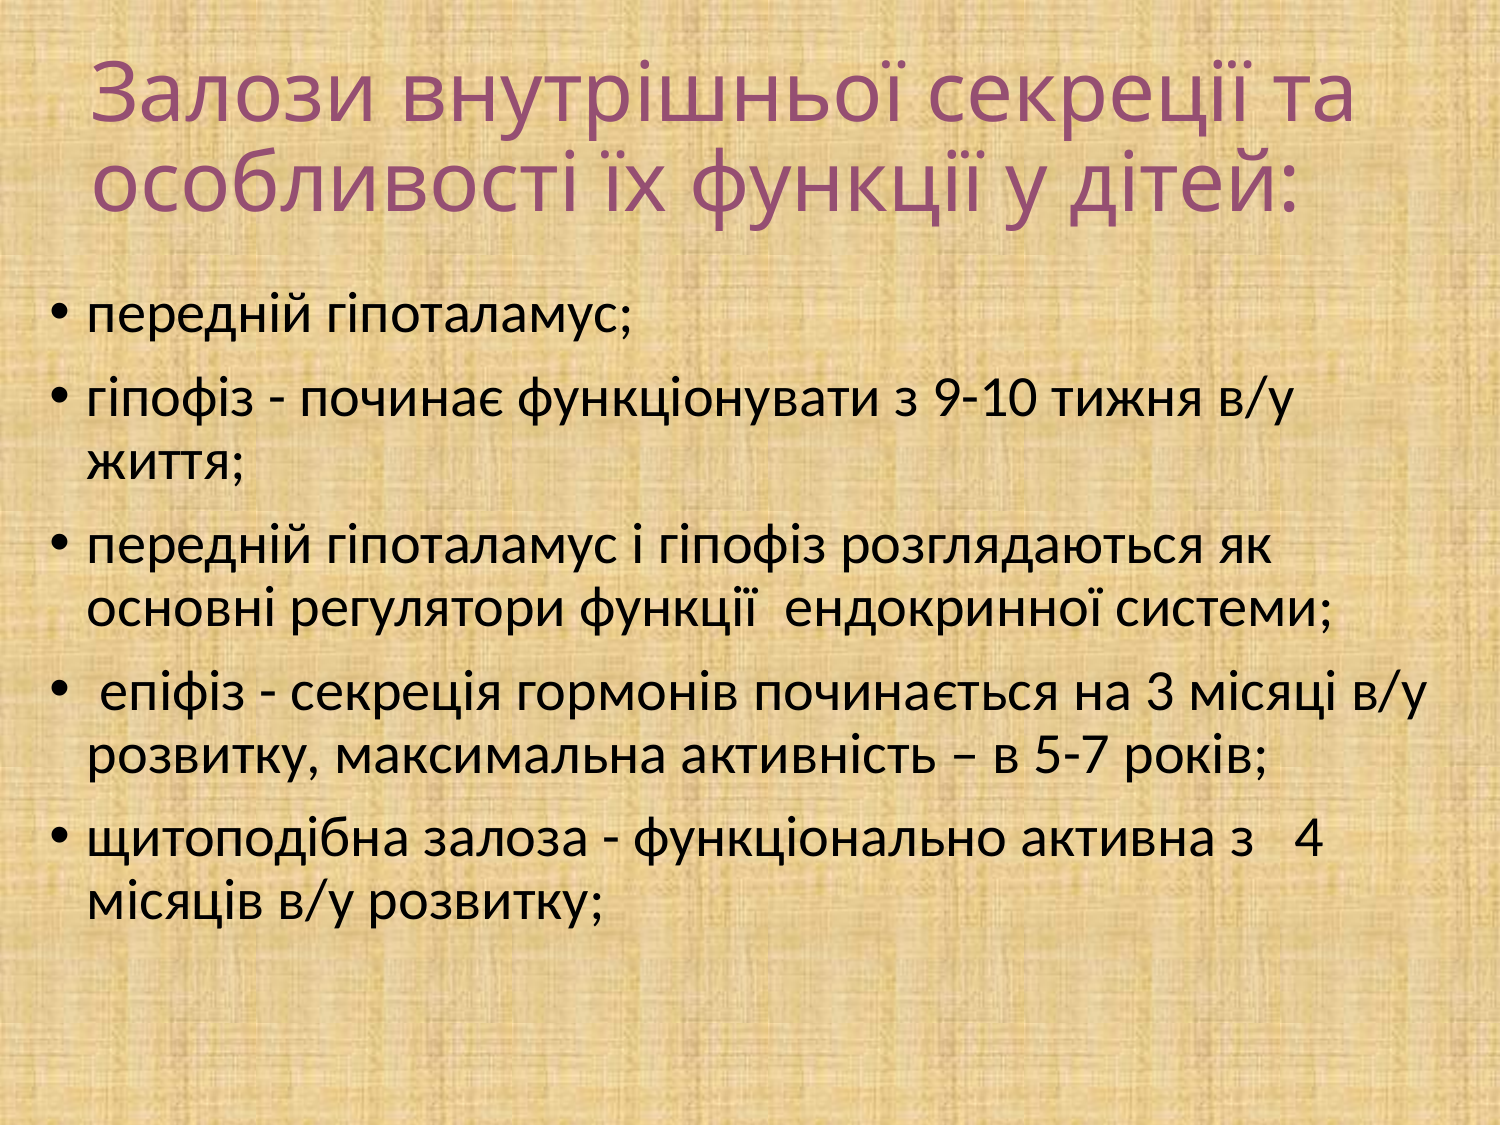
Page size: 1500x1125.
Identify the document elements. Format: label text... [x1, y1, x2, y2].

list передній гіпоталамус; гіпофіз - починає функцiонувати з 9-10 тижня в/у життя; передній гіпоталамус і гіпофіз розглядаються як основні регулятори функції ендокринної системи; епіфіз - секреція гормонів починається на 3 місяці в/у розвитку, максимальна активність – в 5-7 років; щитоподібна залоза - функцiонально активна з 4 мiсяцiв в/у розвитку; [34, 274, 1463, 1125]
title Залози внутрішньої секреції та особливості їх функції у дітей: [74, 45, 1500, 234]
picture [0, 0, 1500, 1125]
